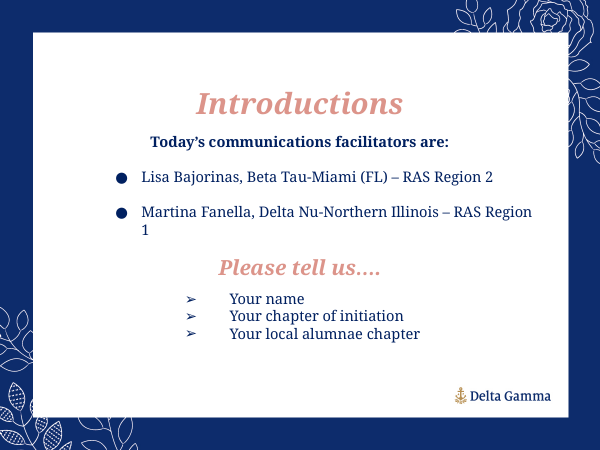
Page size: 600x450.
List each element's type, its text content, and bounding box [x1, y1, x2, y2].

text_box Please tell us…. Your name Your chapter of initiation Your local alumnae chapter [139, 239, 461, 358]
text_box Introductions Today’s communications facilitators are: Lisa Bajorinas, Beta Tau-Miami (FL) – RAS Region 2 Martina Fanella, Delta Nu-Northern Illinois – RAS Region 1 [51, 78, 549, 294]
picture [0, 0, 600, 450]
